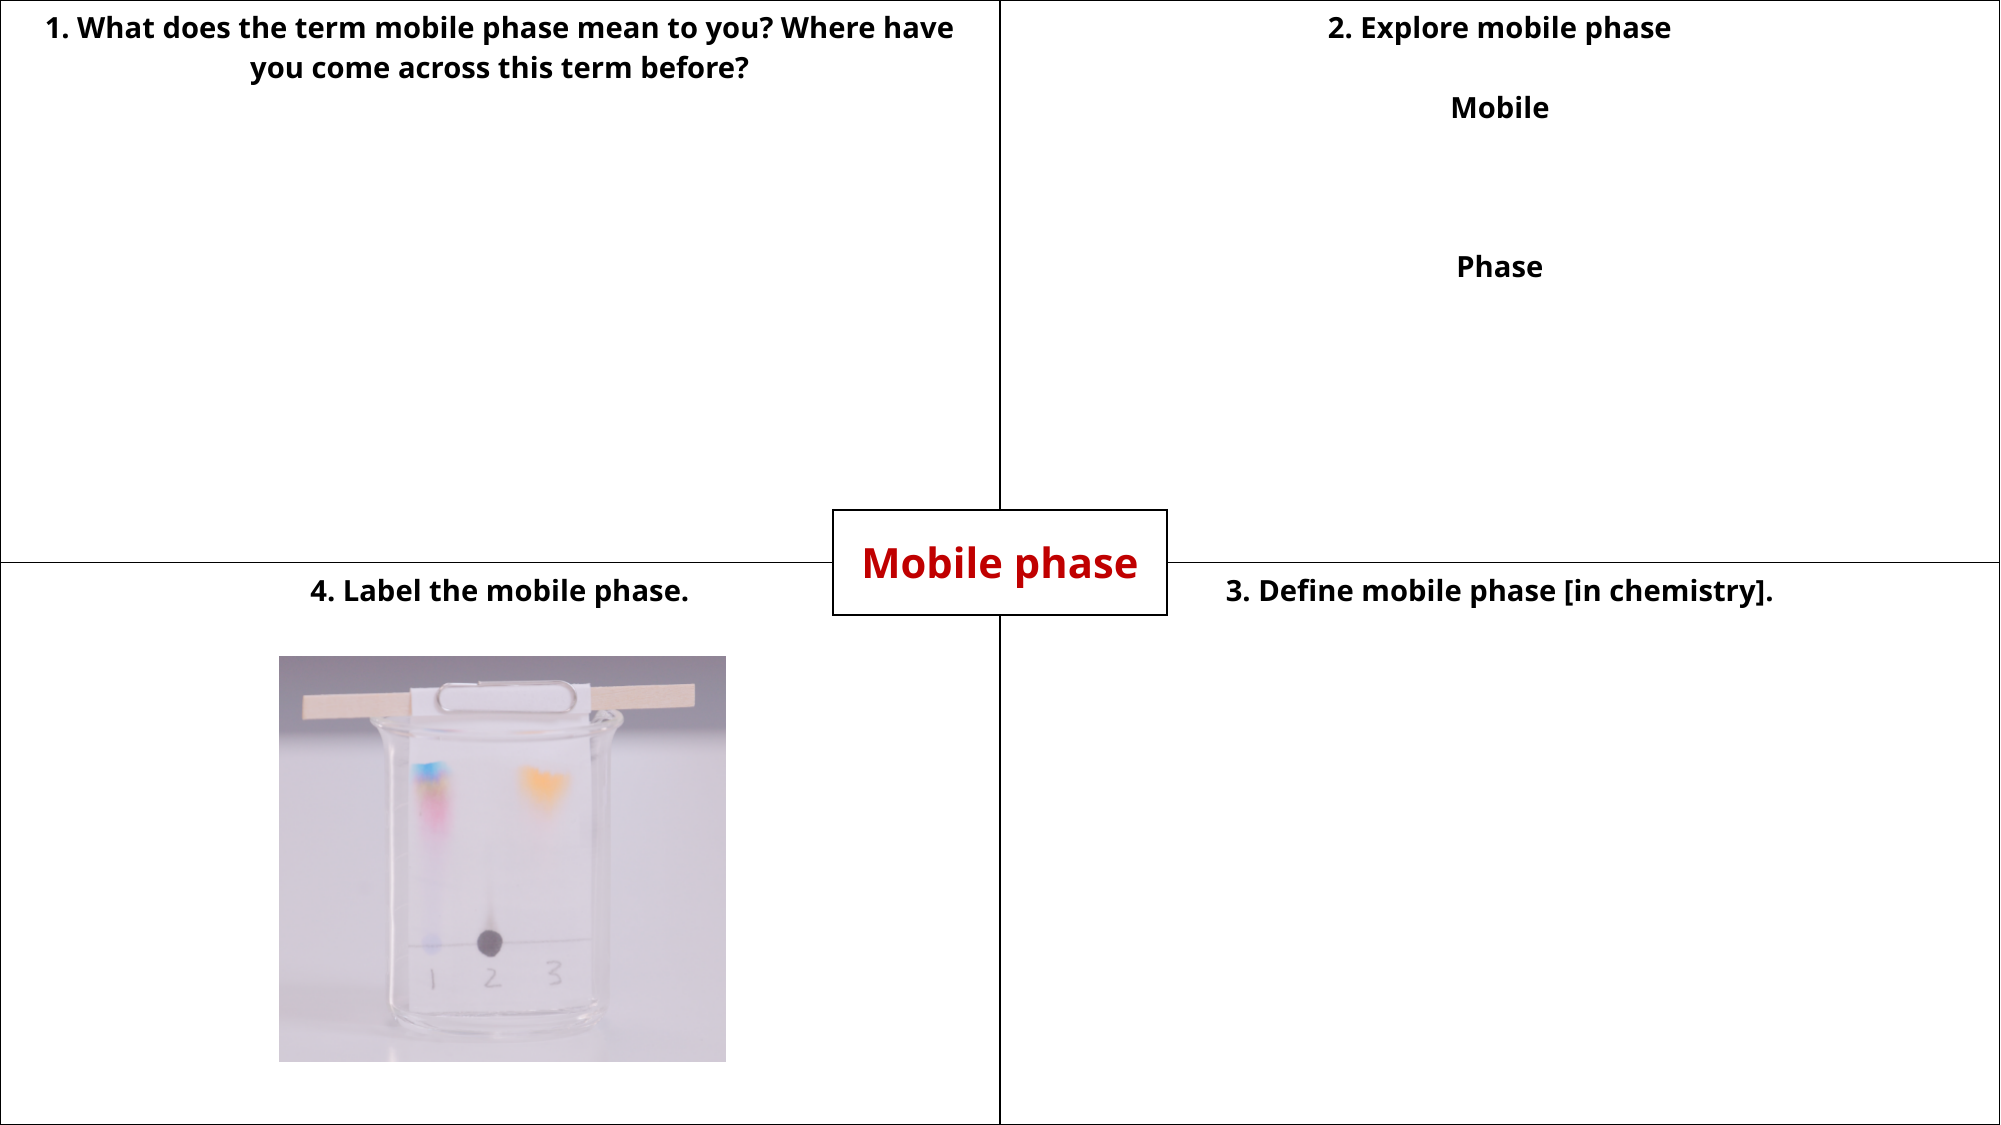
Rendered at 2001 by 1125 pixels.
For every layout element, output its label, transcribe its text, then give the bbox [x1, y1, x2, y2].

table_cell 3. Define mobile phase [in chemistry]. [1001, 563, 1999, 1124]
table_header Mobile phase [834, 511, 1166, 614]
table_cell 4. Label the mobile phase. [1, 563, 999, 1124]
table_header 1. What does the term mobile phase mean to you? Where have you come across this term before? [1, 1, 999, 562]
picture [279, 656, 726, 1062]
table_header 2. Explore mobile phase Mobile Phase [1001, 1, 1999, 562]
